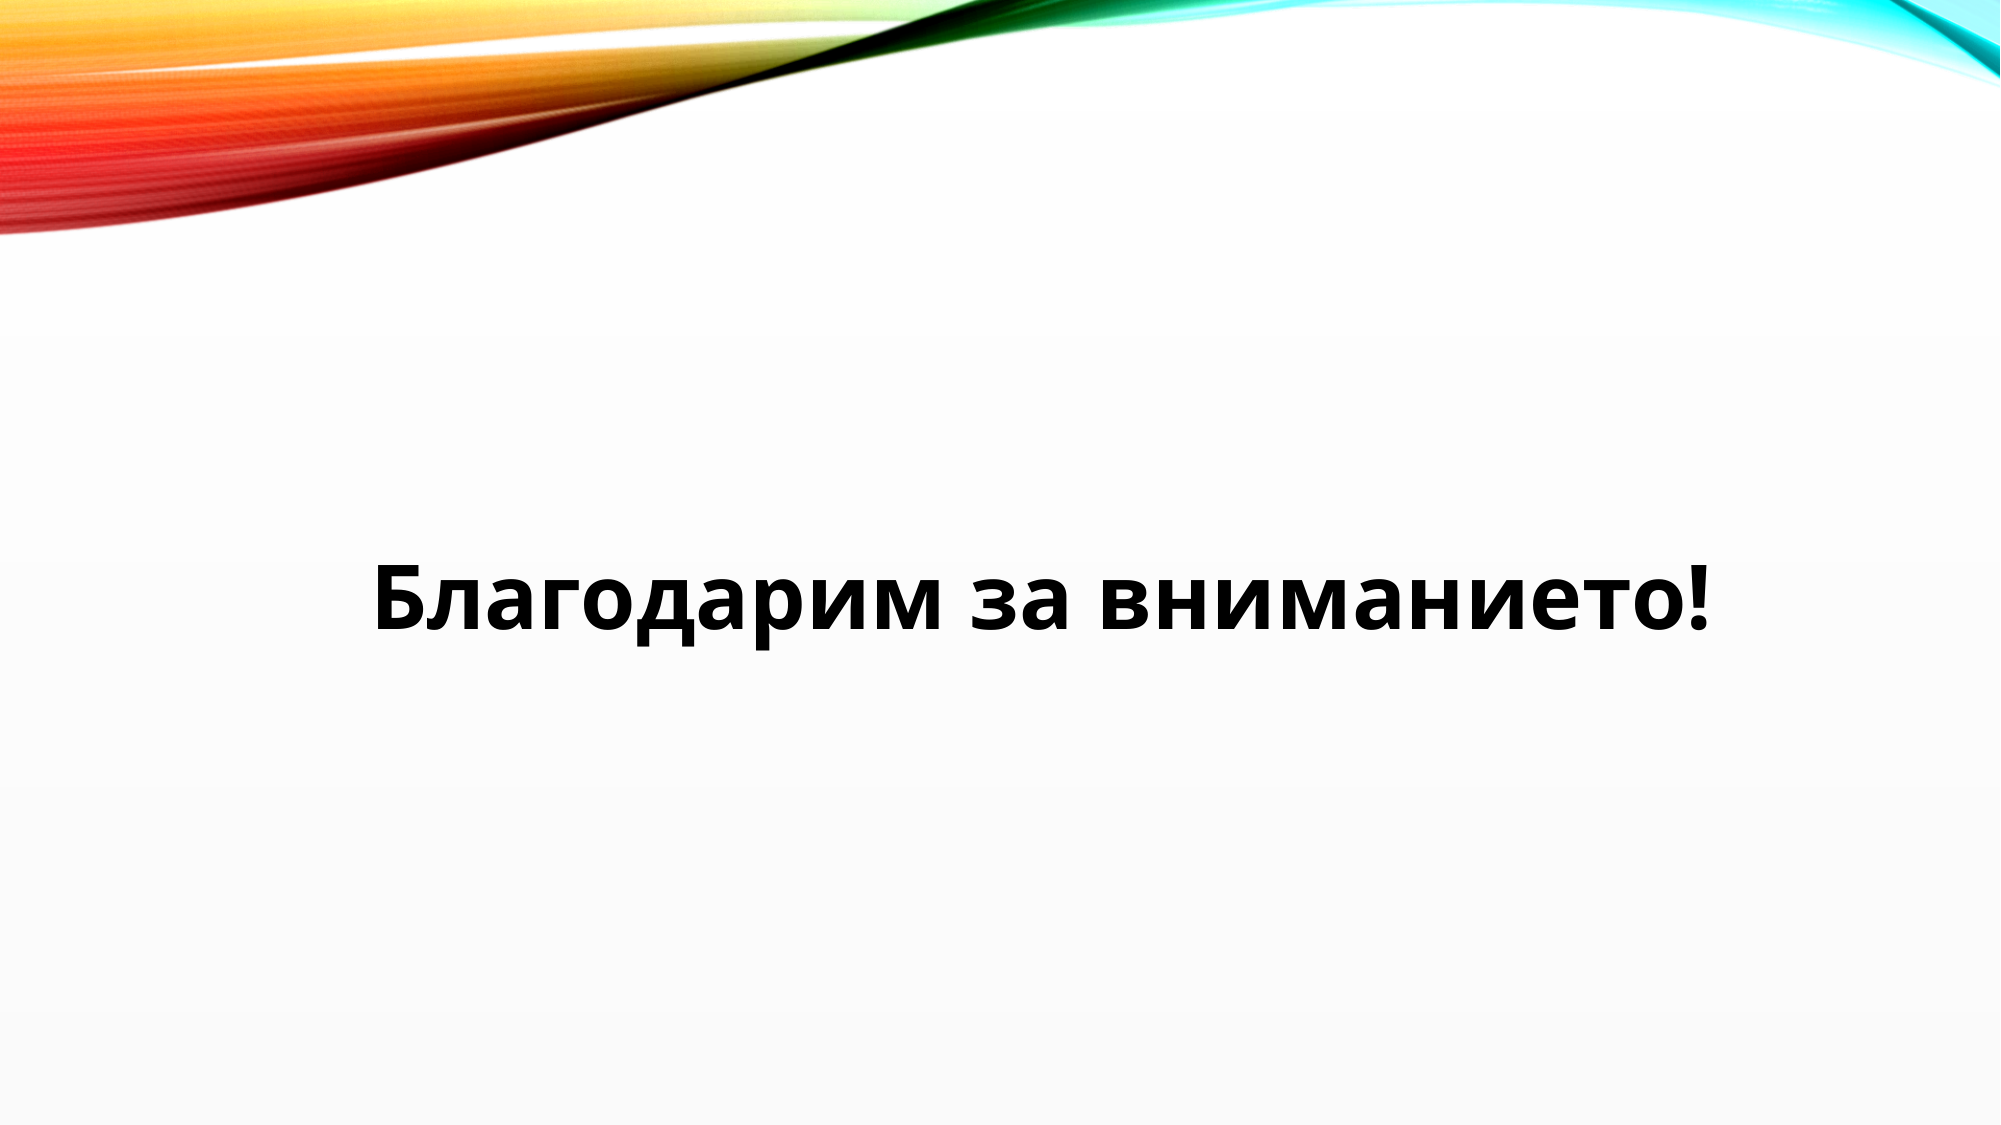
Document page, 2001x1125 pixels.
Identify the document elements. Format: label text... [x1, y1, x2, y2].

picture [0, 0, 2000, 237]
title Благодарим за вниманието! [228, 434, 1855, 767]
